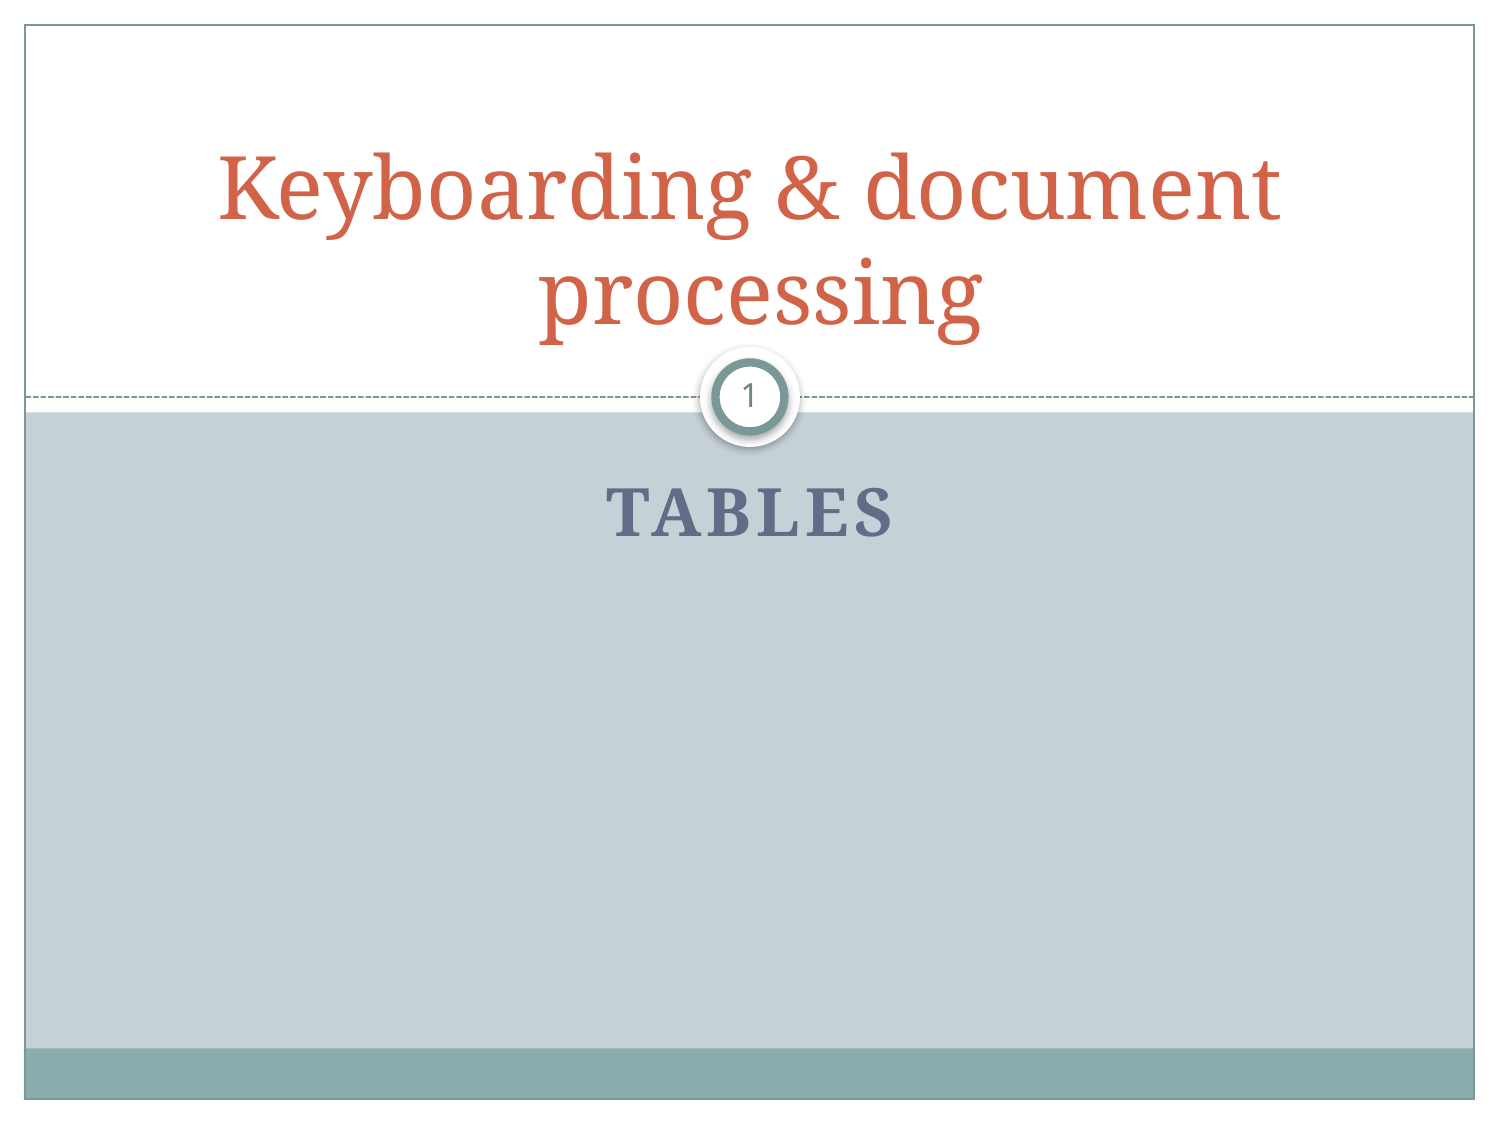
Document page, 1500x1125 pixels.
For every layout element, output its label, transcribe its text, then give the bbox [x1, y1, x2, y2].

title Keyboarding & document processing [112, 62, 1388, 350]
subtitle Tables [225, 462, 1275, 750]
slide_number 1 [712, 360, 788, 434]
